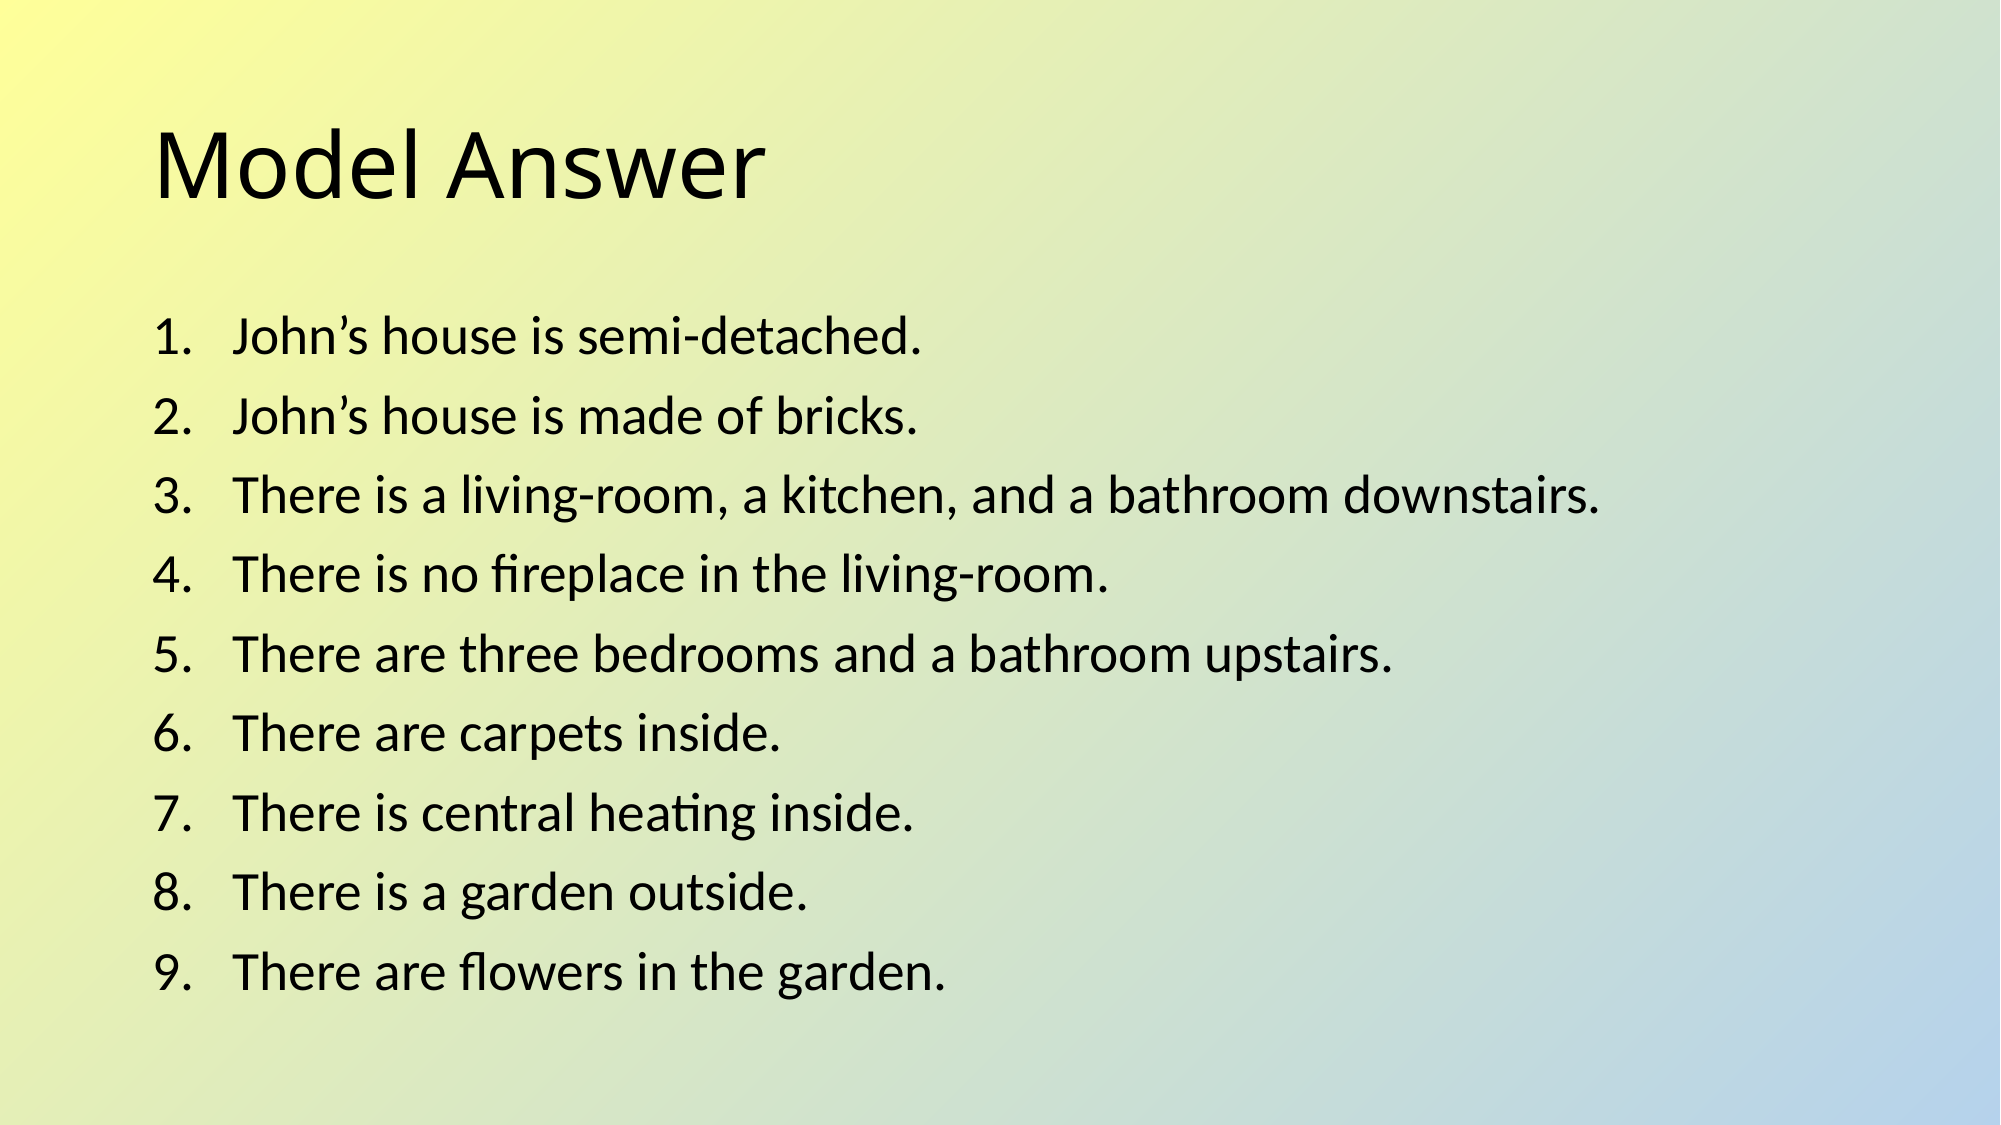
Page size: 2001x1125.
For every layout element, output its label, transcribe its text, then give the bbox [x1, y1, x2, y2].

title Model Answer [137, 59, 1863, 278]
list John’s house is semi-detached. John’s house is made of bricks. There is a living-room, a kitchen, and a bathroom downstairs. There is no fireplace in the living-room. There are three bedrooms and a bathroom upstairs. There are carpets inside. There is central heating inside. There is a garden outside. There are flowers in the garden. [137, 299, 1863, 1014]
